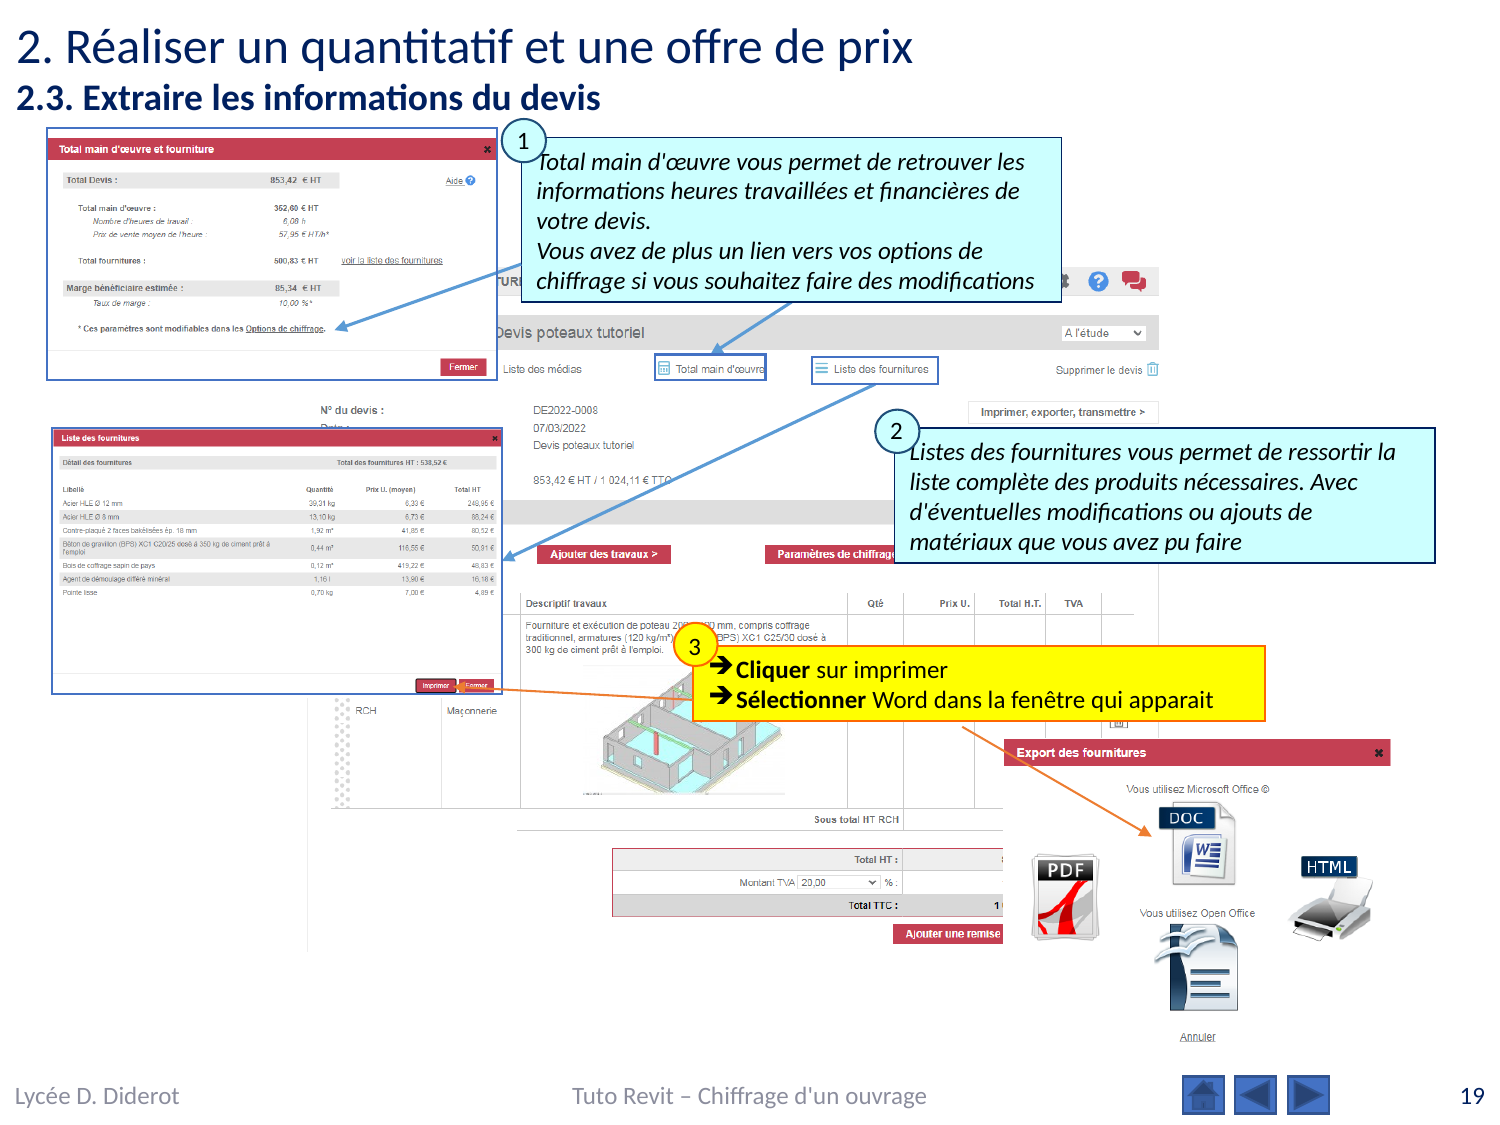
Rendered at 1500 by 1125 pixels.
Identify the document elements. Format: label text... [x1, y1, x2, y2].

slide_number 19 [1162, 1065, 1500, 1125]
text_box Cliquer sur imprimer Sélectionner Word dans la fenêtre qui apparait [1162, 645, 1266, 721]
picture [46, 137, 1391, 1049]
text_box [710, 303, 792, 355]
footer Tuto Revit – Chiffrage d'un ouvrage [496, 1065, 1004, 1125]
text_box Total main d'œuvre vous permet de retrouver les informations heures travaillées et financières de votre devis. Vous avez de plus un lien vers vos options de chiffrage si vous souhaitez faire des modifications [521, 137, 1062, 257]
text_box 2. Réaliser un quantitatif et une offre de prix 2.3. Extraire les informations du devis [1, 5, 1484, 126]
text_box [501, 116, 557, 163]
text_box [46, 127, 498, 257]
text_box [501, 384, 876, 562]
slide_number Lycée D. Diderot [0, 1065, 338, 1125]
text_box Listes des fournitures vous permet de ressortir la liste complète des produits nécessaires. Avec d'éventuelles modifications ou ajouts de matériaux que vous avez pu faire [1162, 428, 1436, 563]
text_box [452, 686, 694, 700]
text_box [334, 264, 522, 331]
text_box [962, 726, 1152, 837]
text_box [875, 407, 931, 453]
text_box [673, 622, 728, 669]
